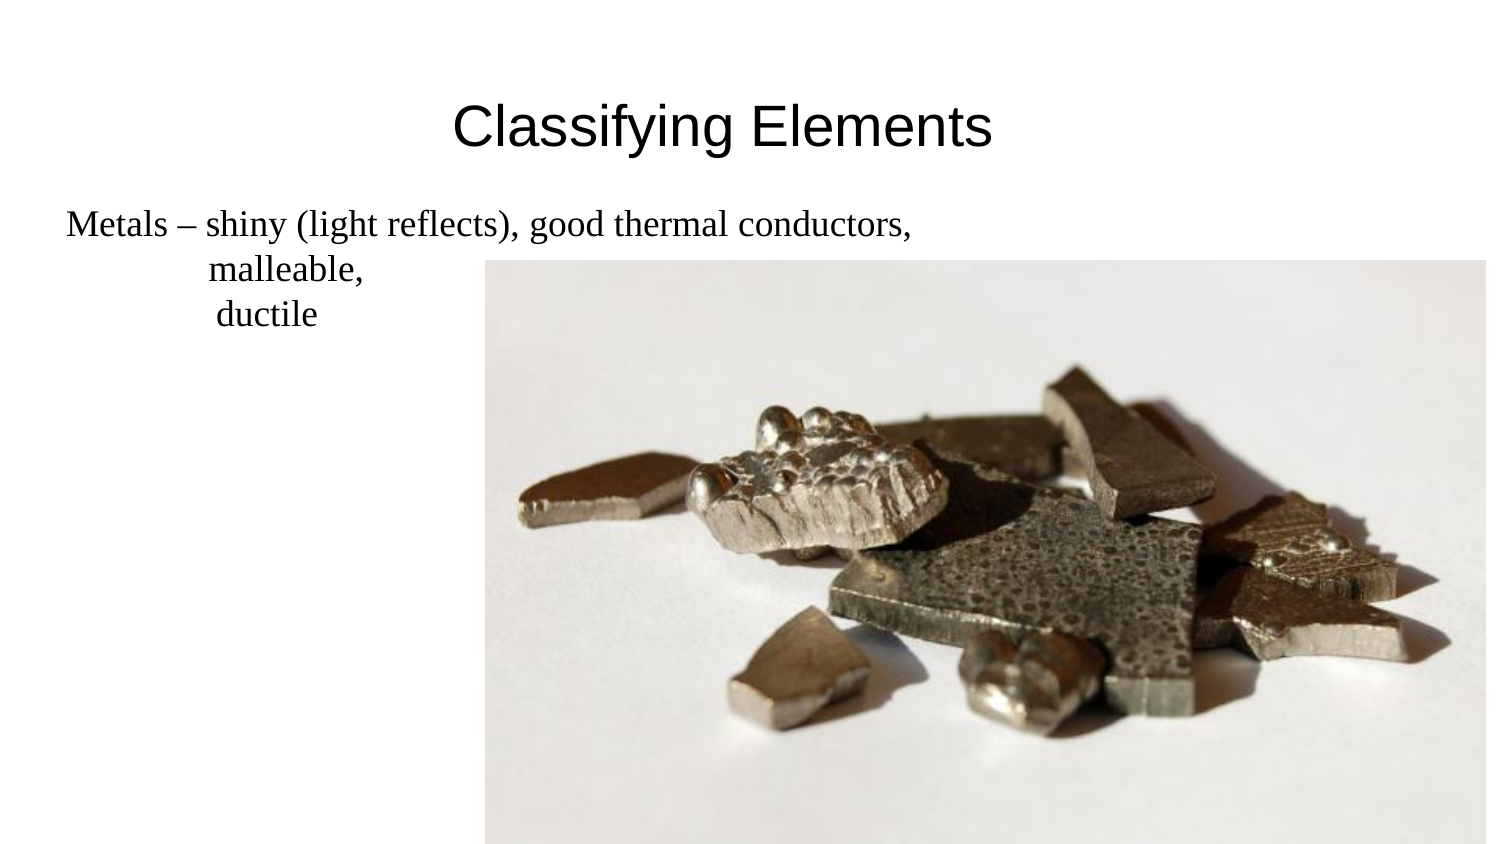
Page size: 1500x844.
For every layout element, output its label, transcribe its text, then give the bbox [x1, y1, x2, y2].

title Classifying Elements [24, 72, 1423, 167]
picture [485, 260, 1486, 844]
list Metals – shiny (light reflects), good thermal conductors, malleable, ductile [51, 184, 1449, 745]
